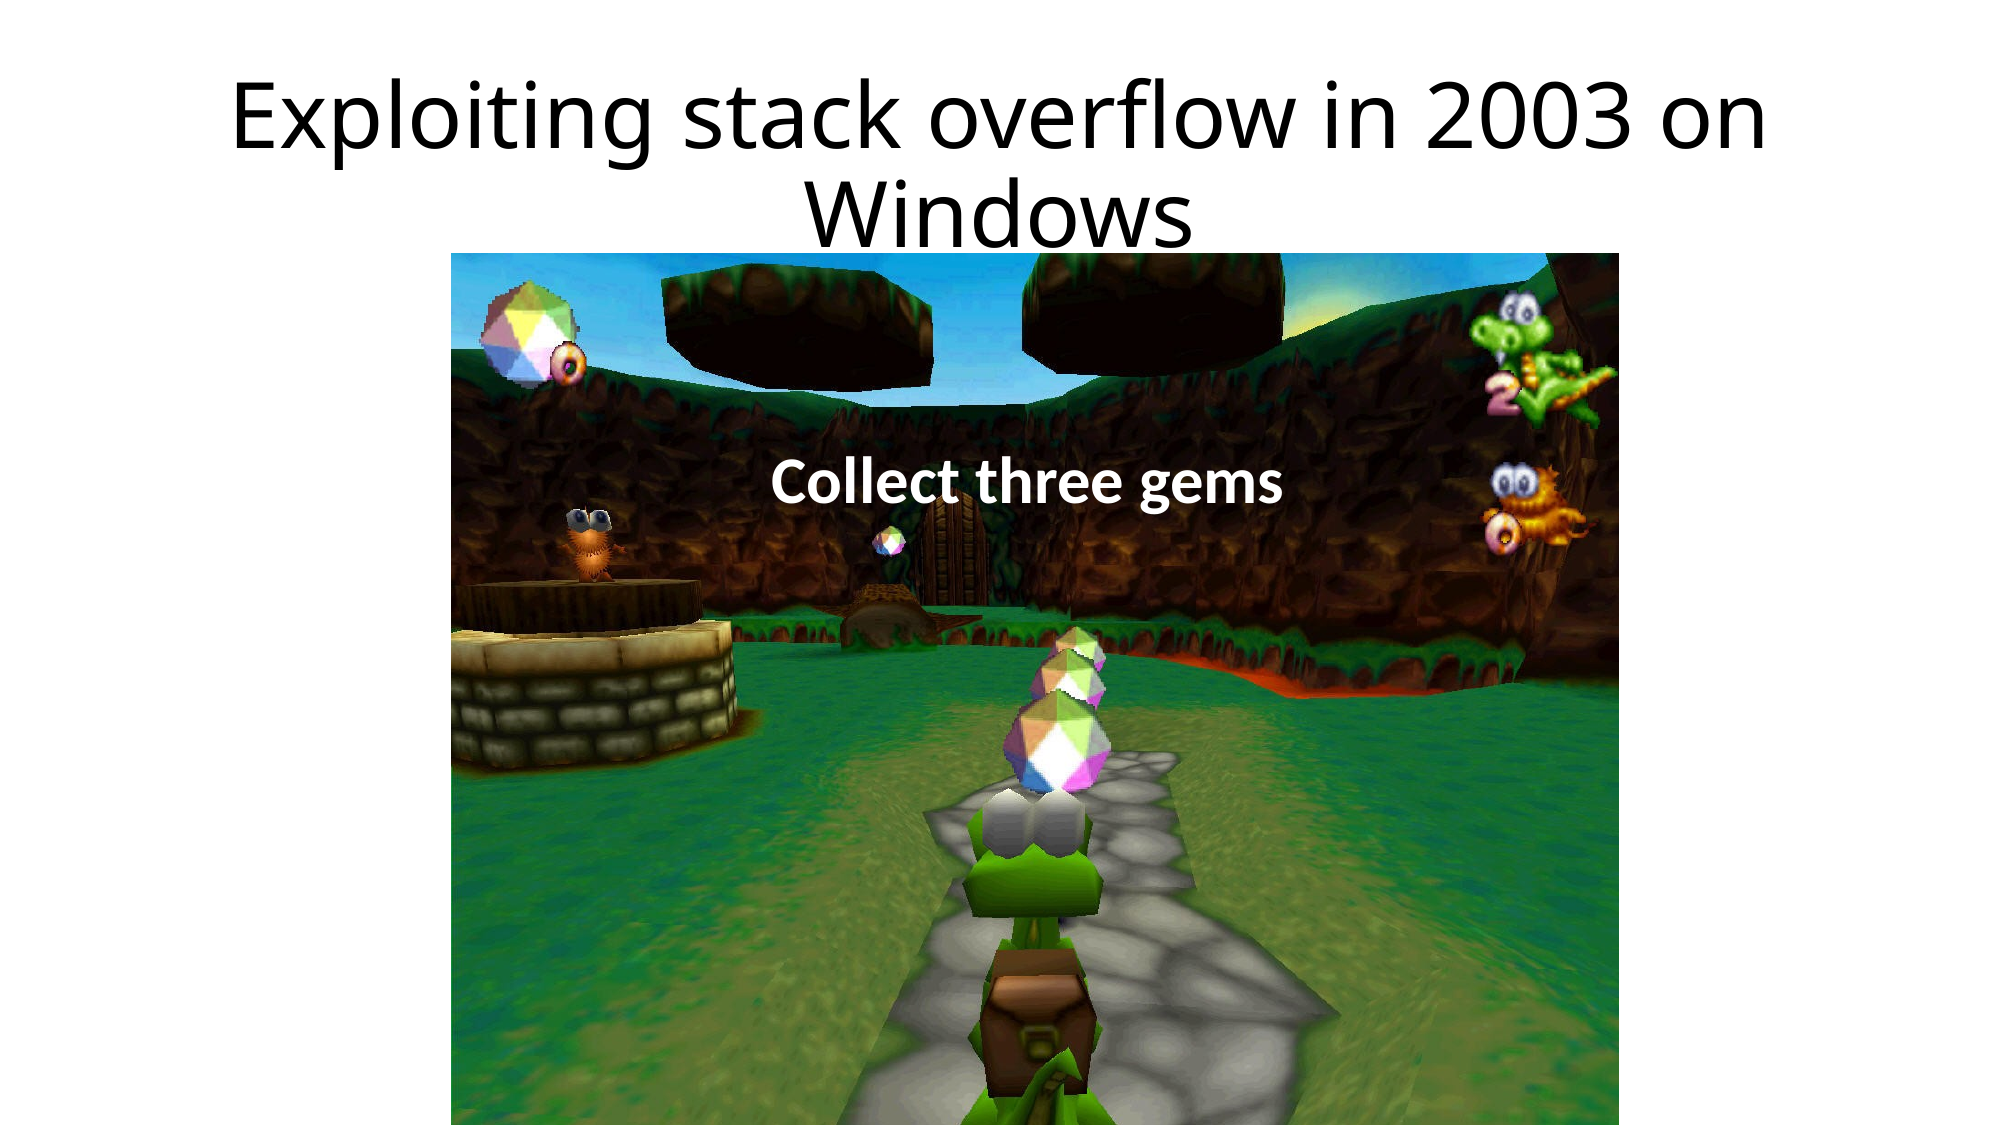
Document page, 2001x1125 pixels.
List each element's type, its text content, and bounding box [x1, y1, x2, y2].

picture [451, 253, 1619, 1125]
picture [719, 256, 736, 262]
title Exploiting stack overflow in 2003 on Windows [137, 59, 1863, 278]
